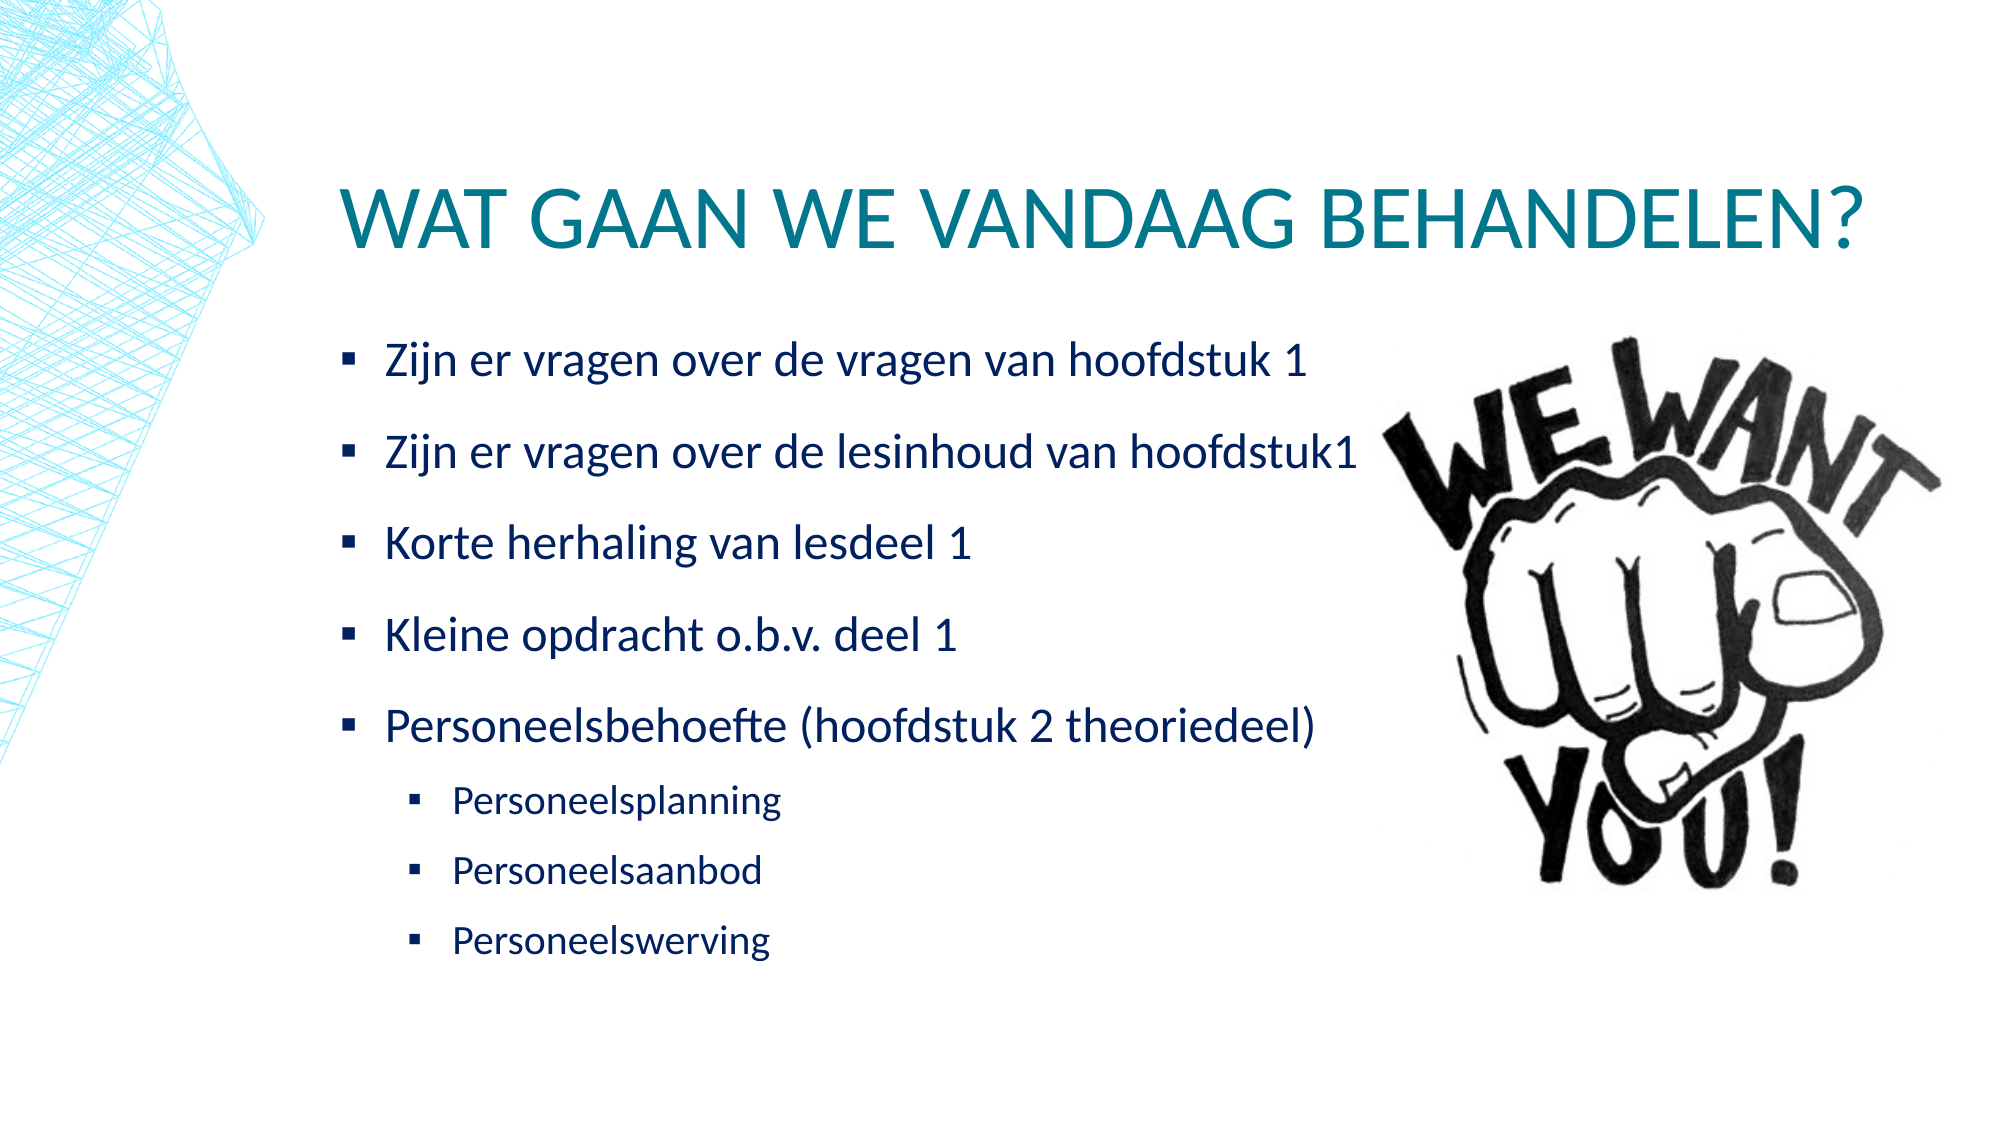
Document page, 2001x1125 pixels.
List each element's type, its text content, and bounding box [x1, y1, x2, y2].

picture [0, 0, 2001, 1125]
list Zijn er vragen over de vragen van hoofdstuk 1 Zijn er vragen over de lesinhoud van hoofdstuk1 Korte herhaling van lesdeel 1 Kleine opdracht o.b.v. deel 1 Personeelsbehoefte (hoofdstuk 2 theoriedeel) Personeelsplanning Personeelsaanbod Personeelswerving [324, 326, 1863, 1062]
title Wat gaan we vandaag behandelen? [324, 62, 1895, 275]
